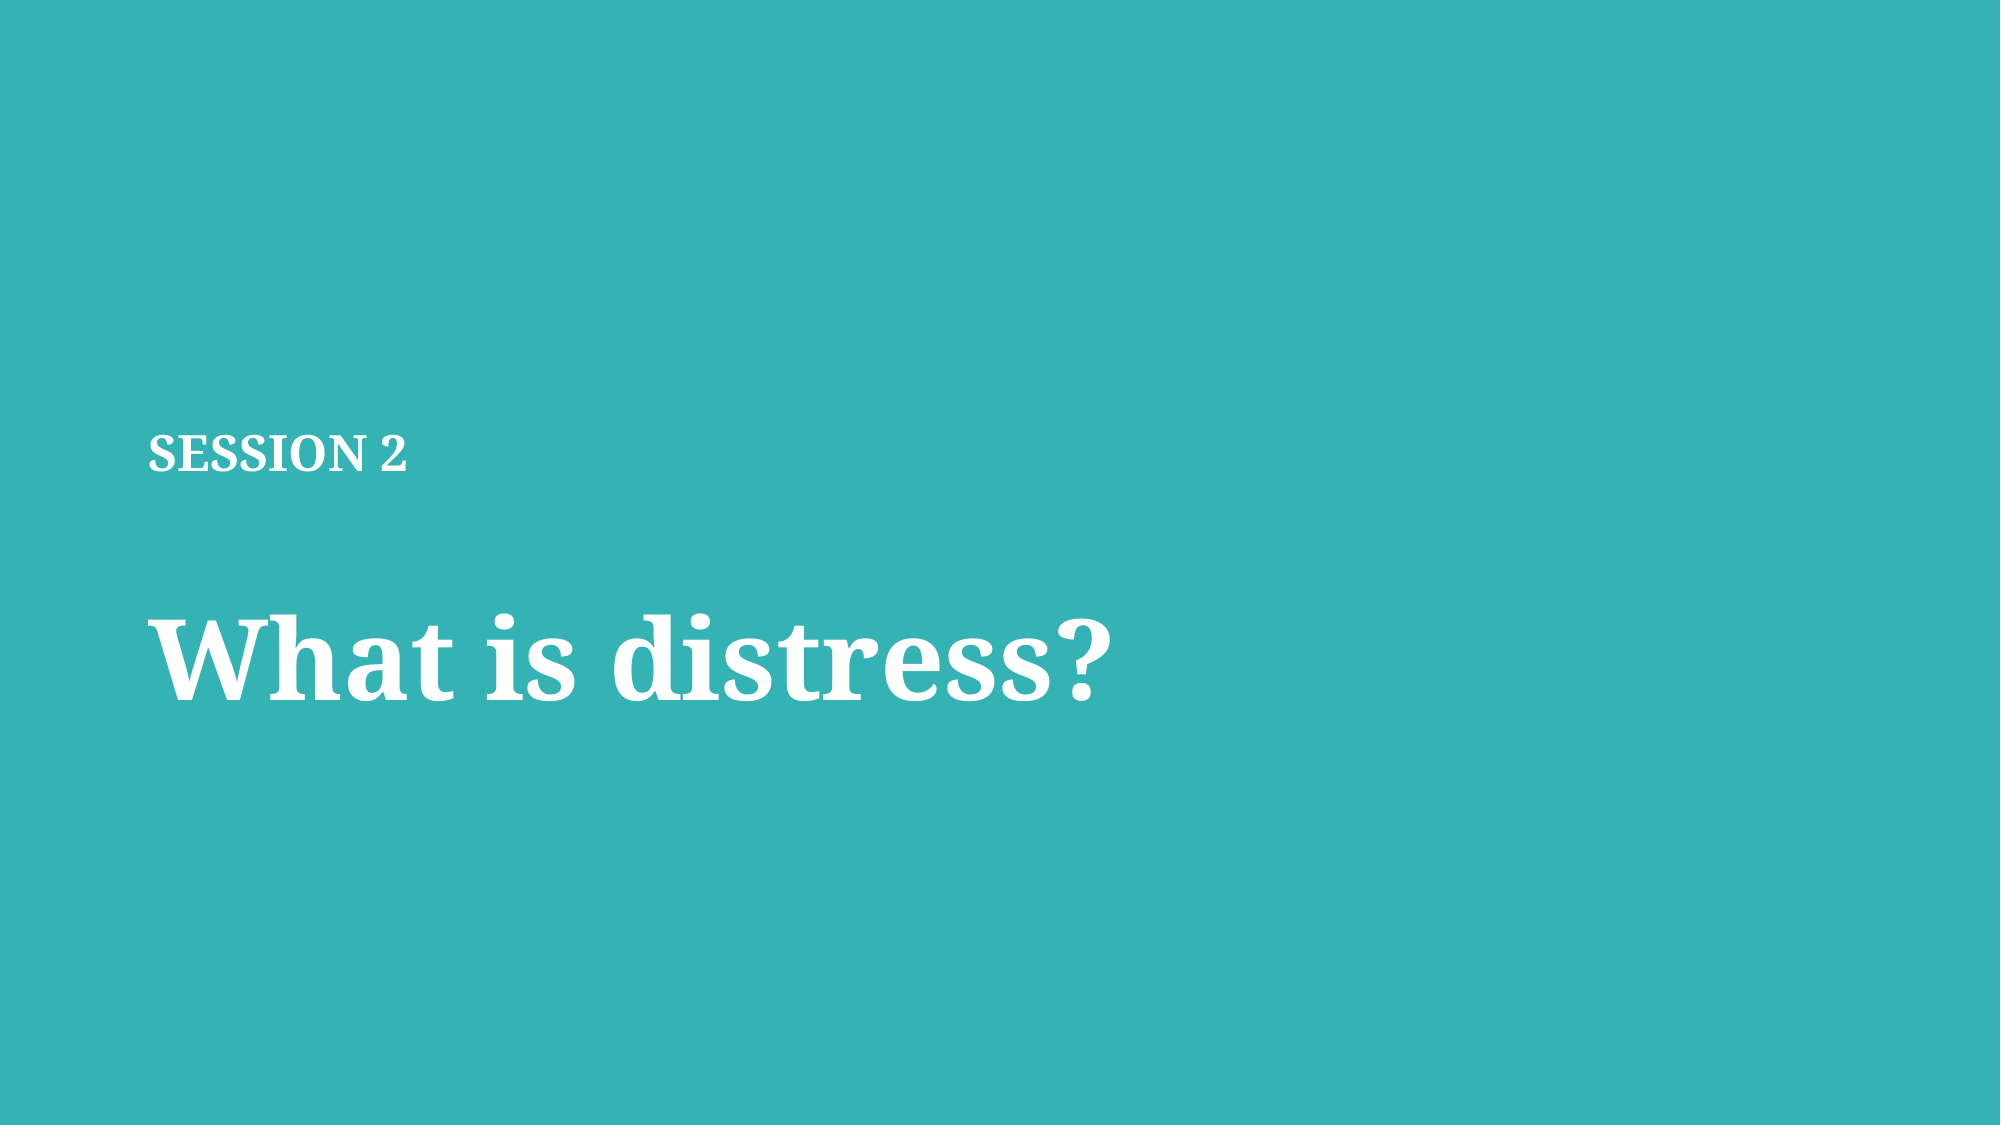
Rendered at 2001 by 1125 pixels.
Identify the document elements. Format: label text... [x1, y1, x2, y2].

title SESSION 2 What is distress? [133, 407, 1795, 746]
